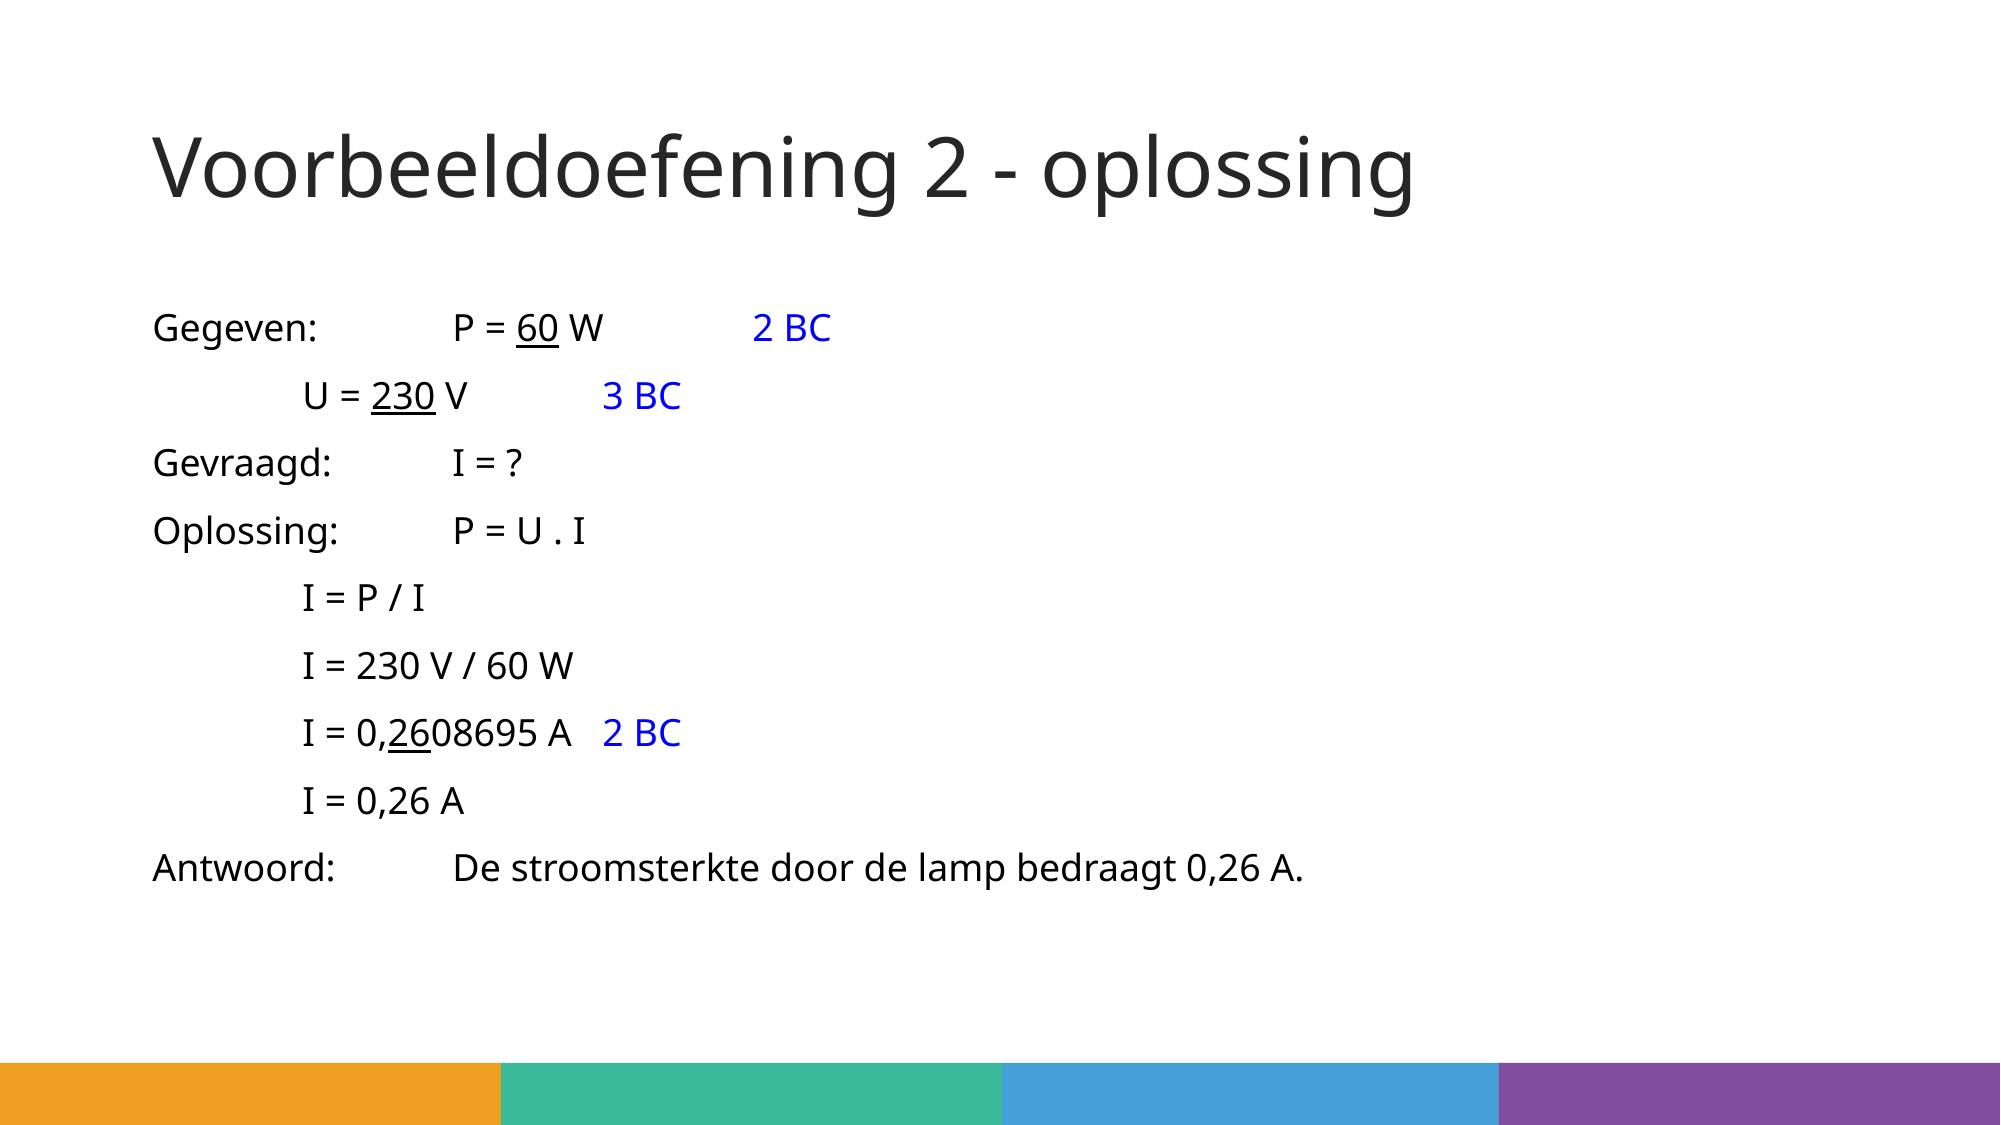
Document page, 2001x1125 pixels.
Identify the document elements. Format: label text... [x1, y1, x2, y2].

list Gegeven: P = 60 W 2 BC U = 230 V 3 BC Gevraagd: I = ? Oplossing: P = U . I I = P / I I = 230 V / 60 W I = 0,2608695 A 2 BC I = 0,26 A Antwoord: De stroomsterkte door de lamp bedraagt 0,26 A. [137, 274, 1885, 1090]
title Voorbeeldoefening 2 - oplossing [137, 91, 1687, 250]
